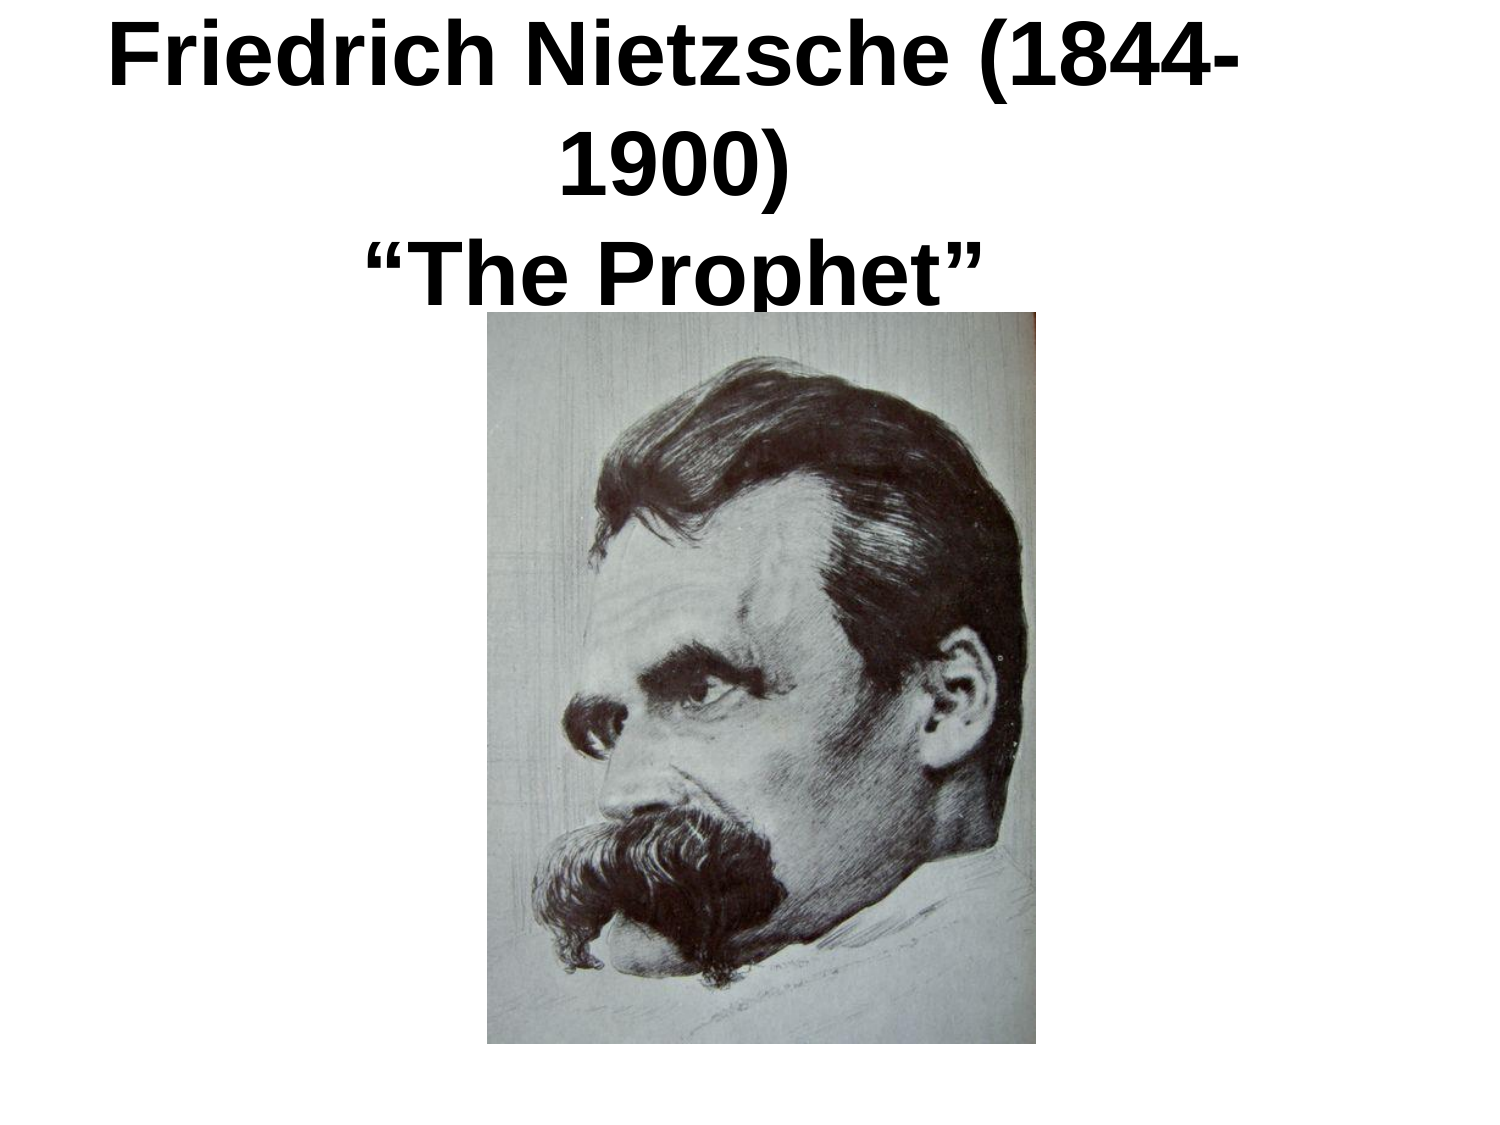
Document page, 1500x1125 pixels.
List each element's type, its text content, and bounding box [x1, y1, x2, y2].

picture [487, 312, 1037, 1045]
title Friedrich Nietzsche (1844-1900) “The Prophet” [0, 37, 1350, 280]
